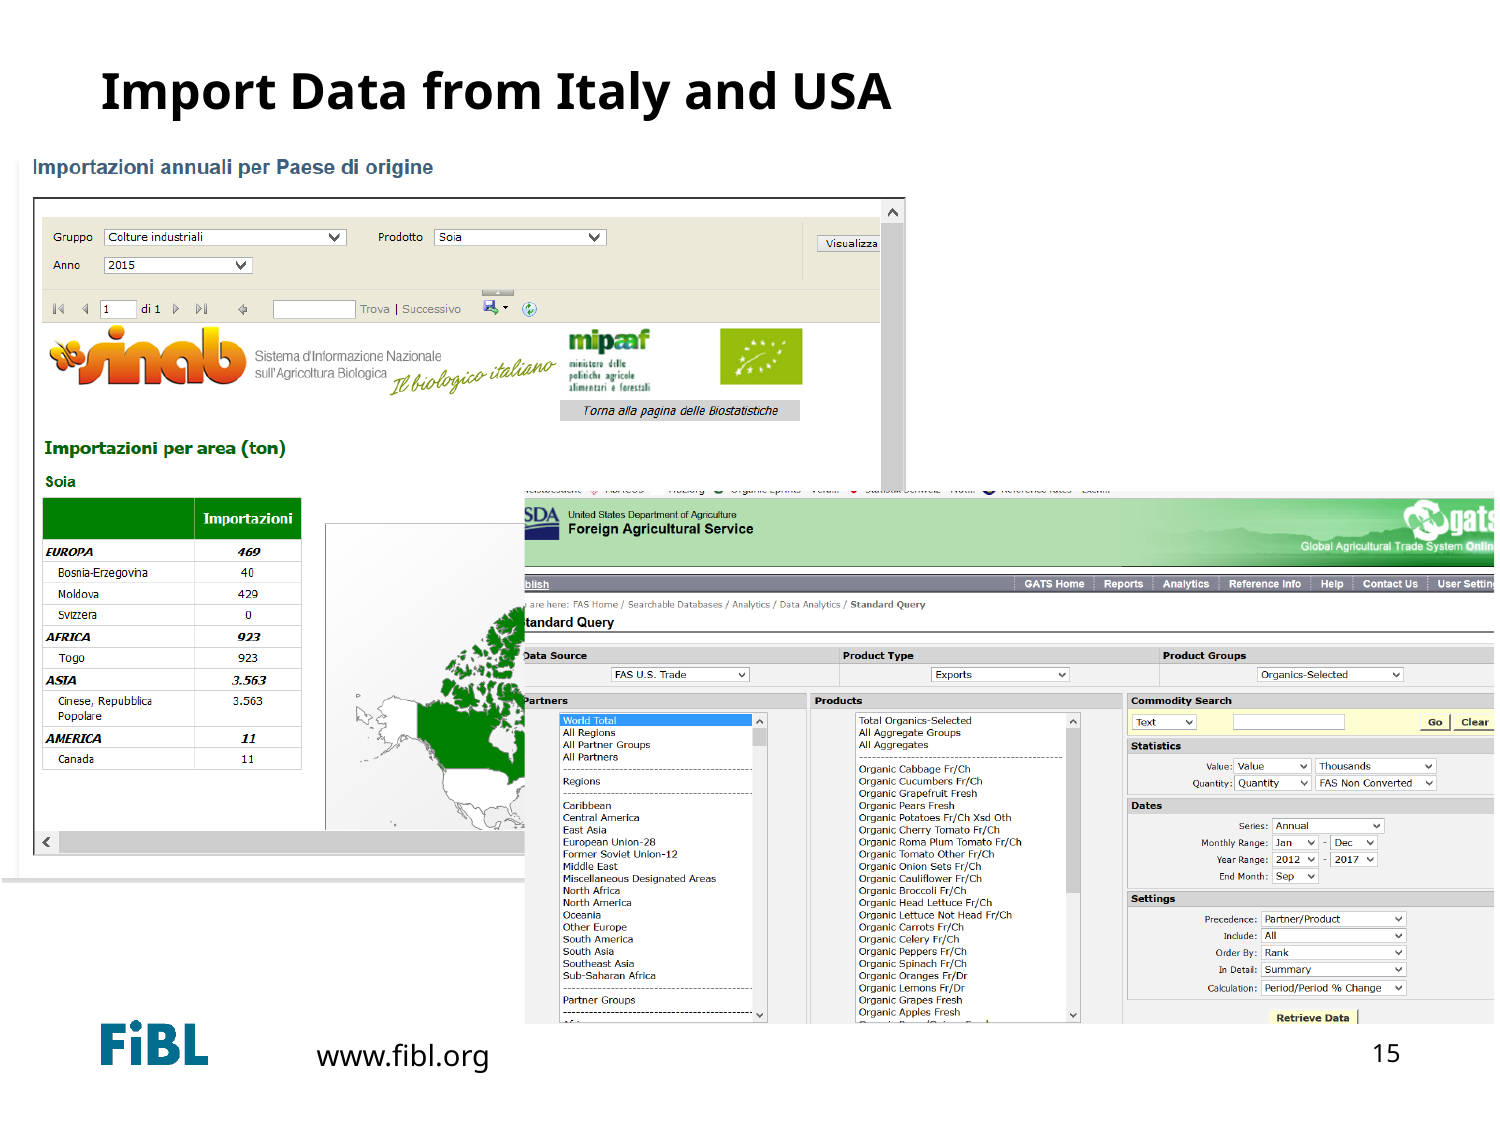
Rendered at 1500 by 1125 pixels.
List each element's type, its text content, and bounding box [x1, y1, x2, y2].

picture [1, 147, 914, 883]
picture [101, 1020, 208, 1065]
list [524, 491, 1495, 1024]
slide_number 15 [1270, 1024, 1401, 1080]
picture [159, 1049, 168, 1056]
picture [159, 1032, 165, 1039]
title Import Data from Italy and USA [101, 66, 1399, 170]
